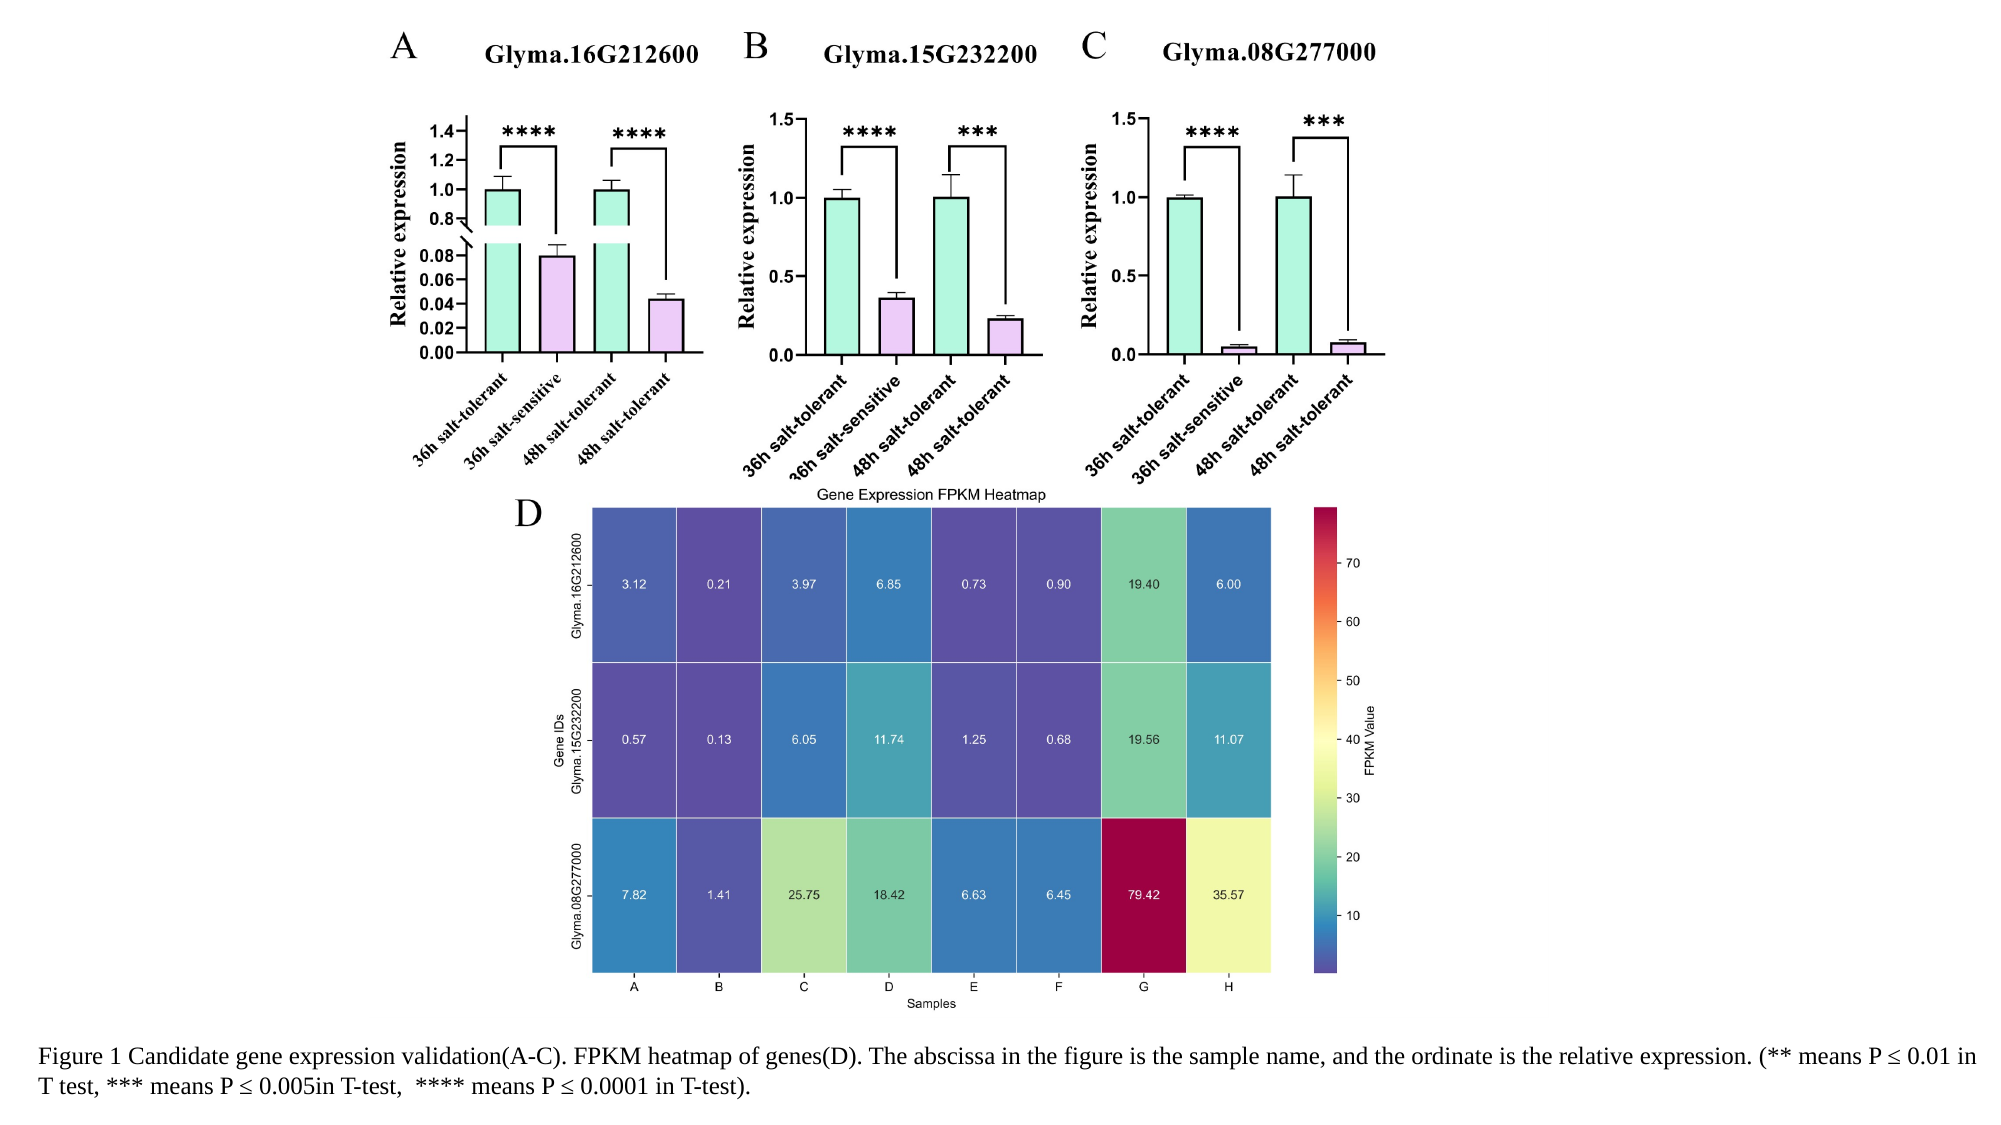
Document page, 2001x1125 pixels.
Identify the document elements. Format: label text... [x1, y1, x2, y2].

text_box Figure 1 Candidate gene expression validation(A-C). FPKM heatmap of genes(D). The abscissa in the figure is the sample name, and the ordinate is the relative expression. (** means P ≤ 0.01 in T test, *** means P ≤ 0.005in T-test, **** means P ≤ 0.0001 in T-test). [23, 1032, 2000, 1108]
picture [368, 14, 1550, 1019]
